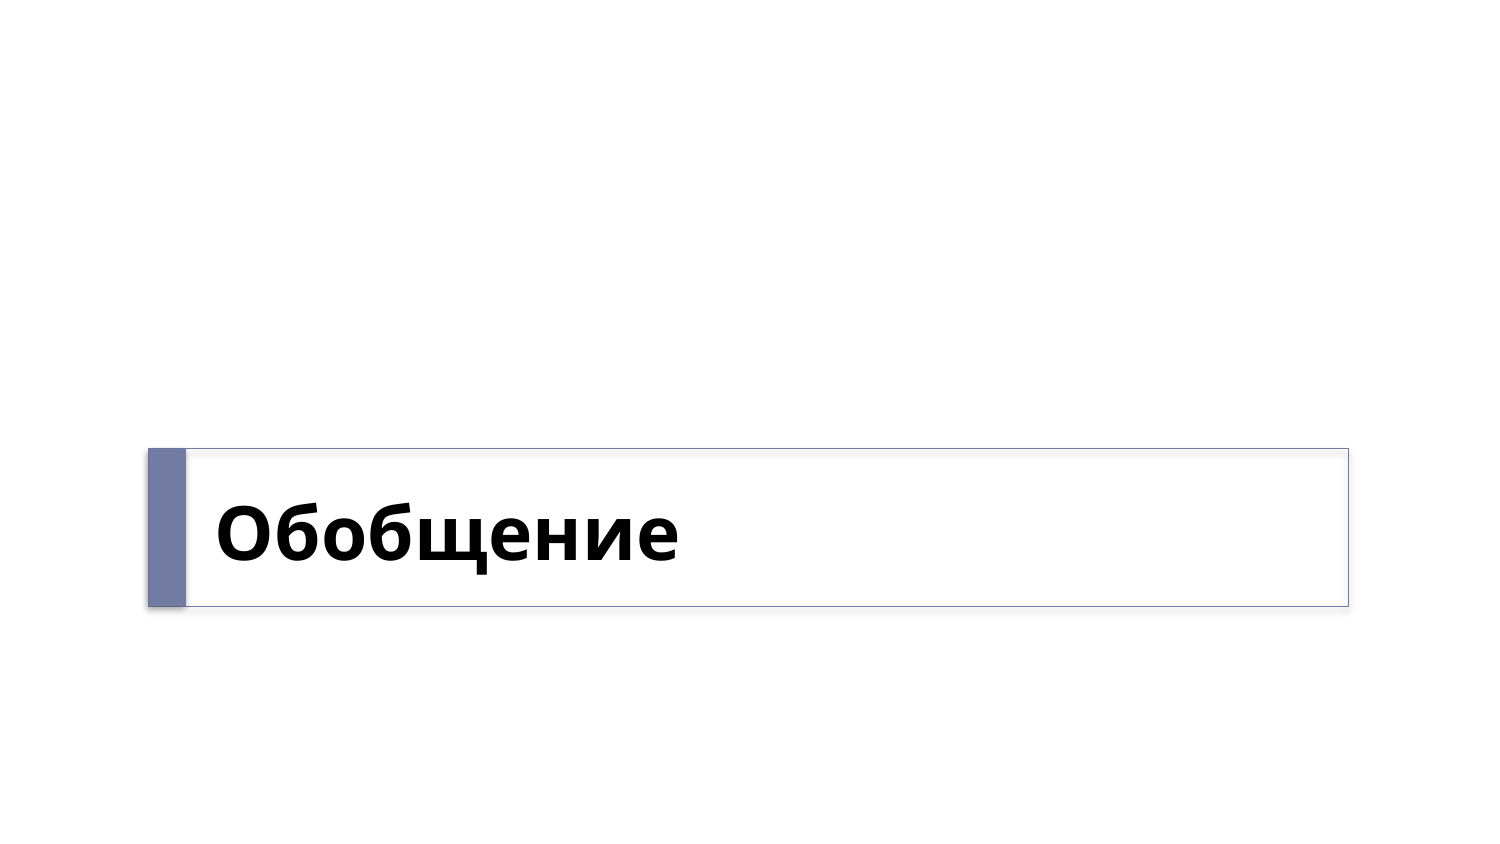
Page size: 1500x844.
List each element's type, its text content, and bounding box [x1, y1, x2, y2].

title Обобщение [200, 478, 1325, 600]
